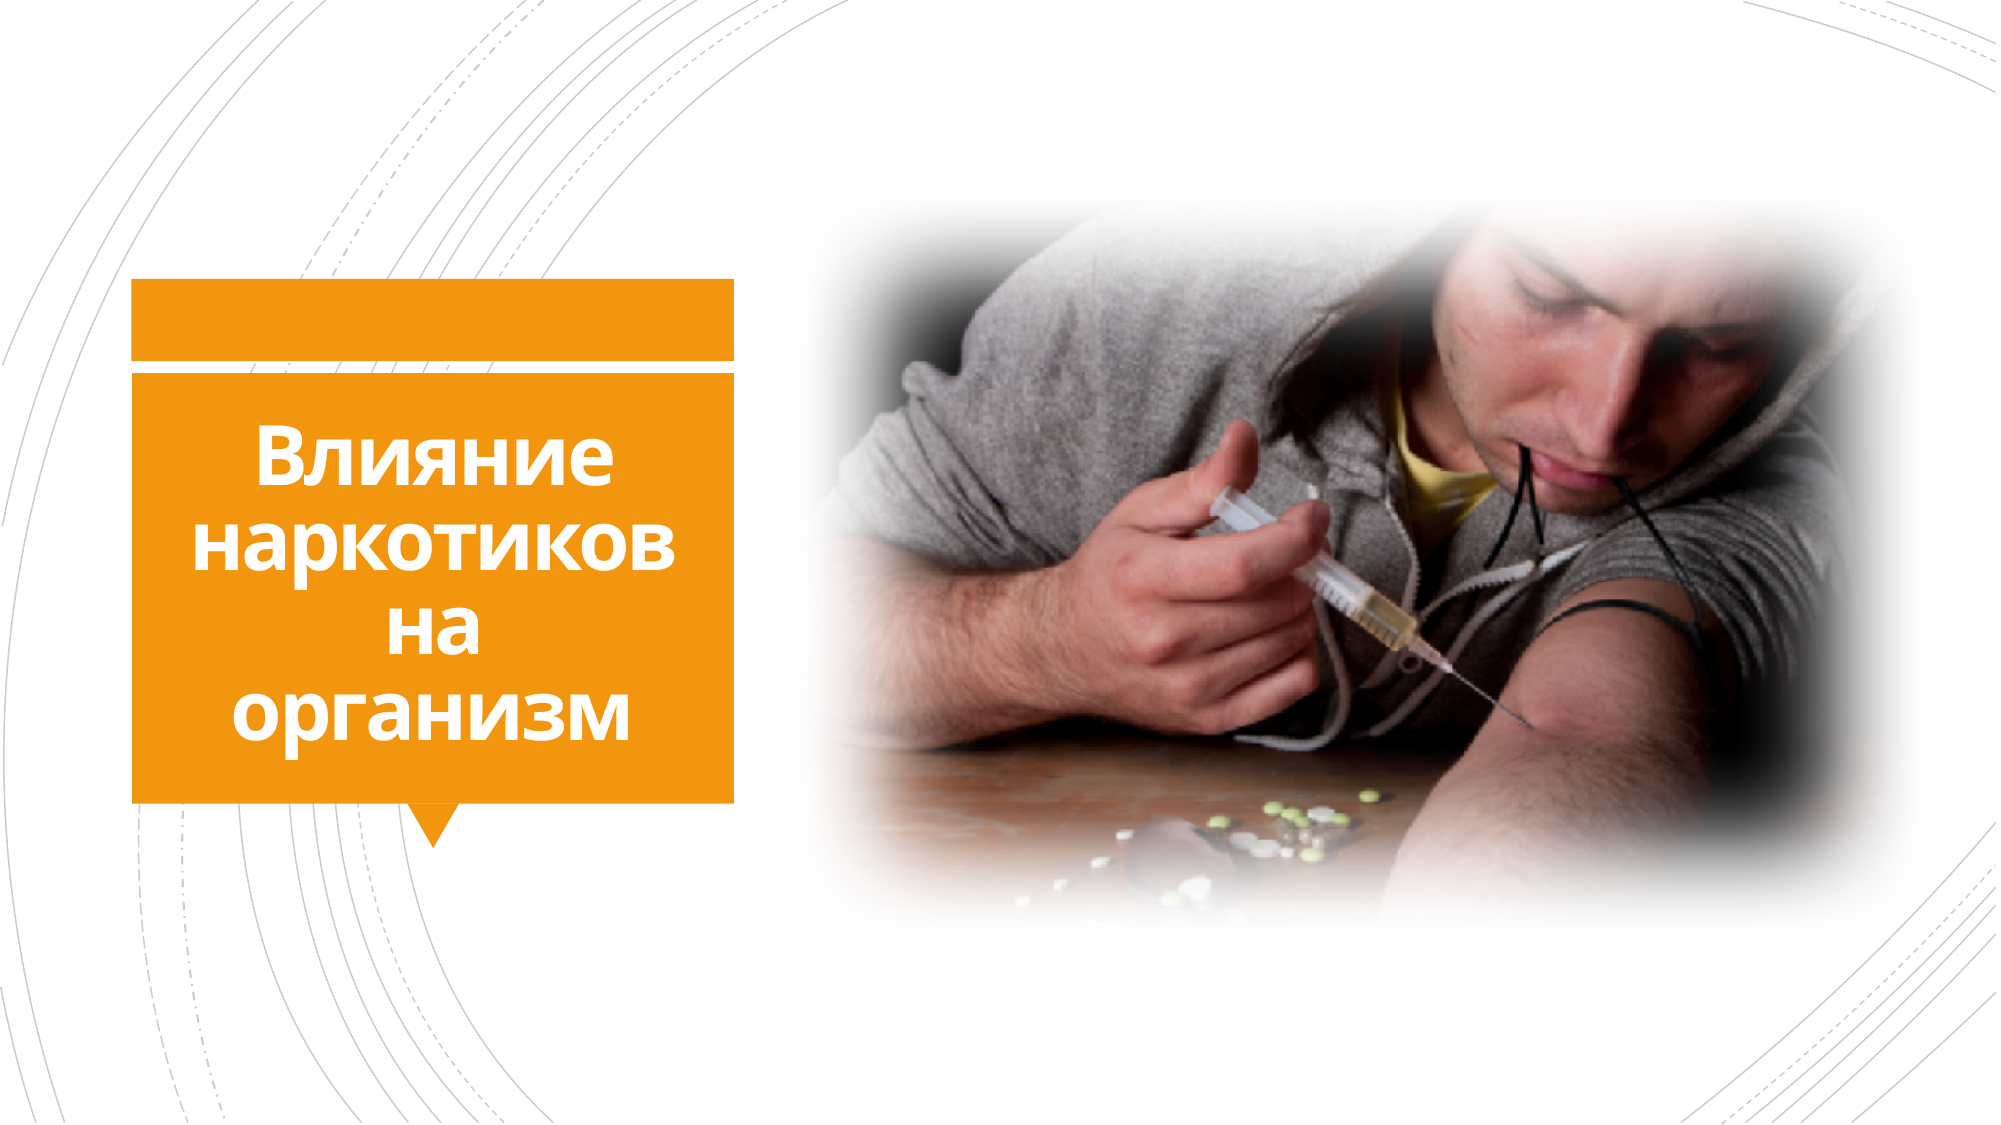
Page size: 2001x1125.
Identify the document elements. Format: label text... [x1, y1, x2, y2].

picture [789, 181, 1936, 944]
title Влияние наркотиков на организм [145, 385, 720, 789]
